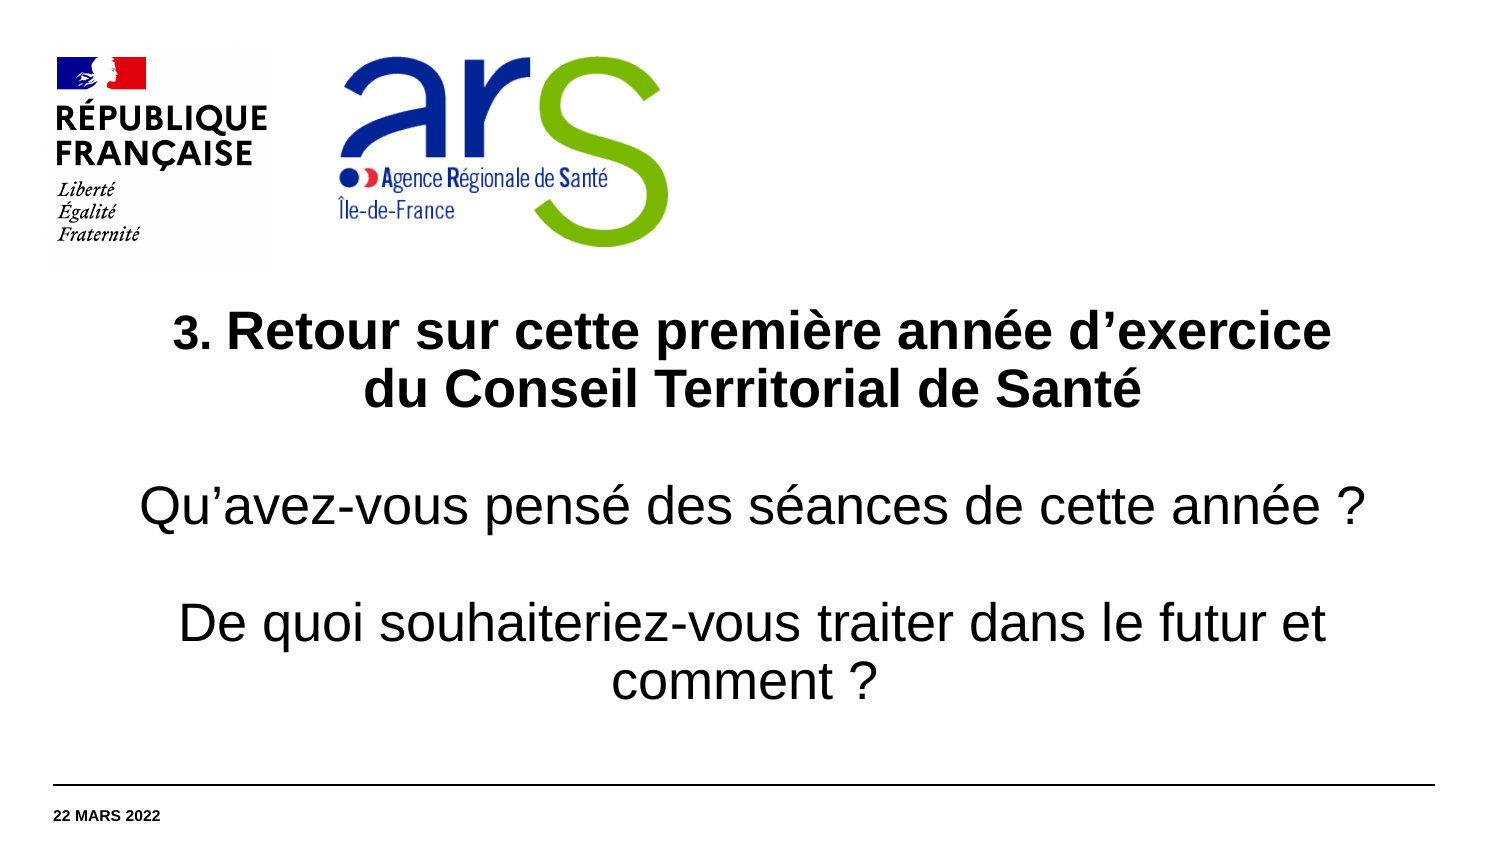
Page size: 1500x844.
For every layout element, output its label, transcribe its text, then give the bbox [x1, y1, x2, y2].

picture [41, 41, 278, 278]
picture [337, 56, 668, 247]
title 3. Retour sur cette première année d’exercice du Conseil Territorial de Santé Qu’avez-vous pensé des séances de cette année ? De quoi souhaiteriez-vous traiter dans le futur et comment ? [123, 291, 1382, 787]
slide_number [53, 787, 252, 844]
